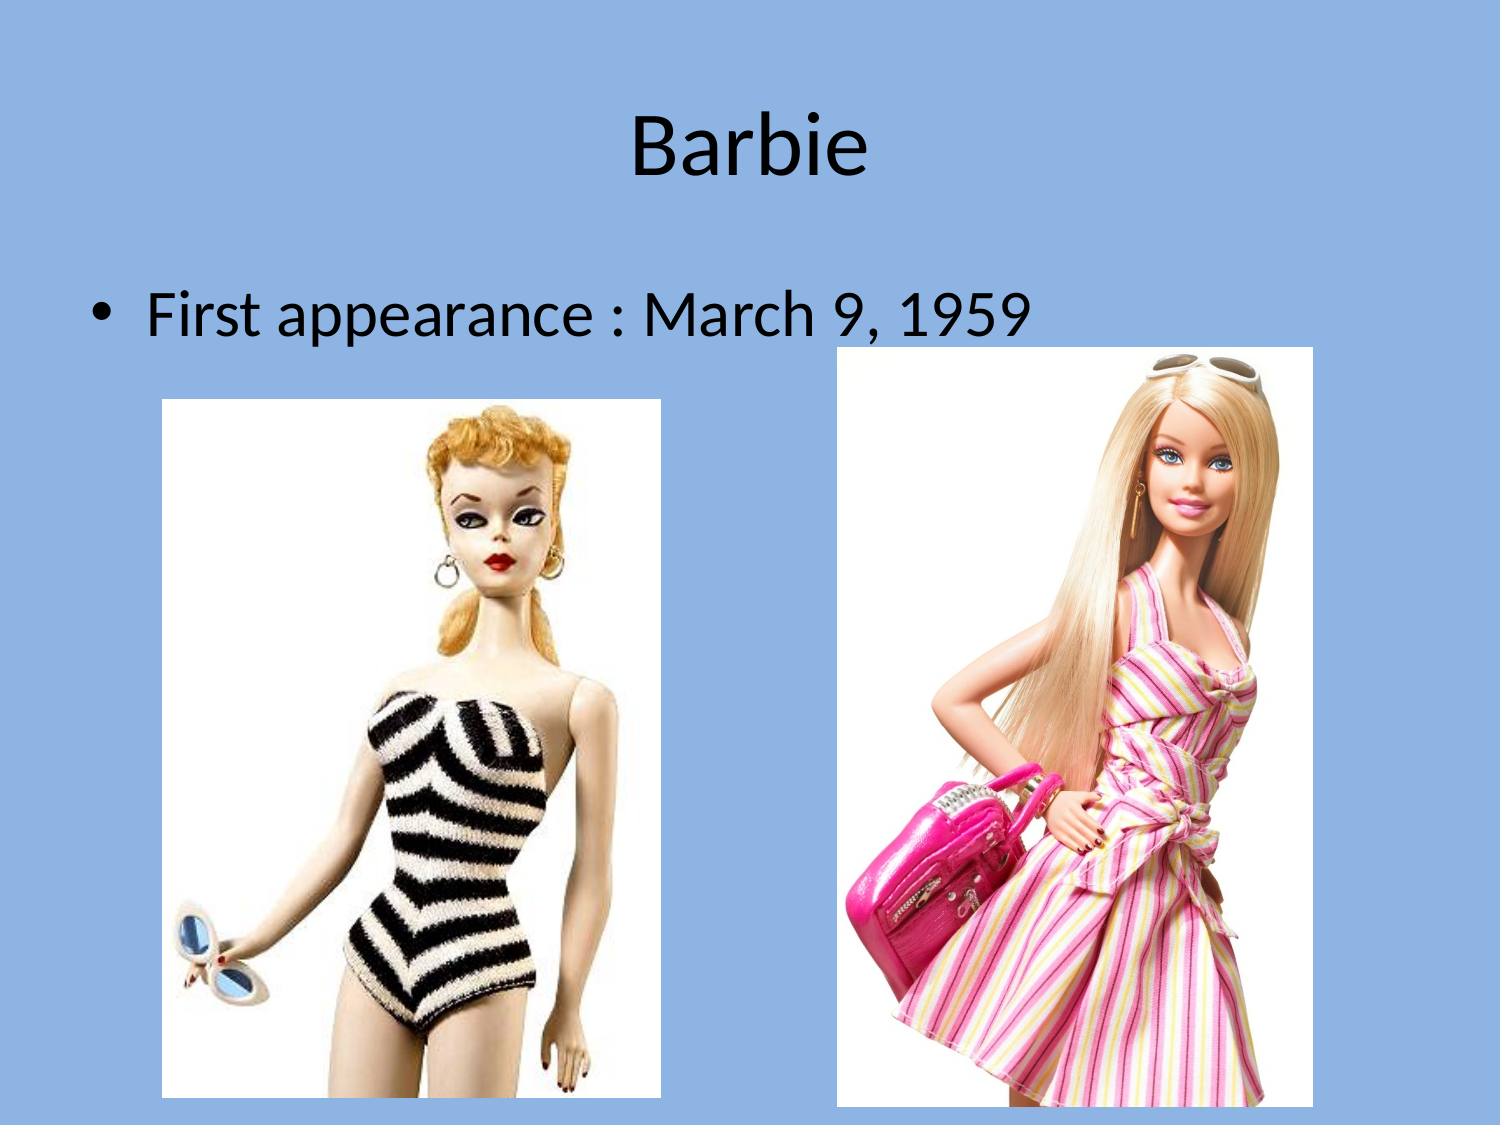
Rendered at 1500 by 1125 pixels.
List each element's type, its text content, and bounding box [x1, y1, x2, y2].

list First appearance : March 9, 1959 [75, 262, 1425, 1005]
picture [837, 347, 1313, 1107]
title Barbie [75, 45, 1425, 233]
picture [162, 399, 661, 1098]
